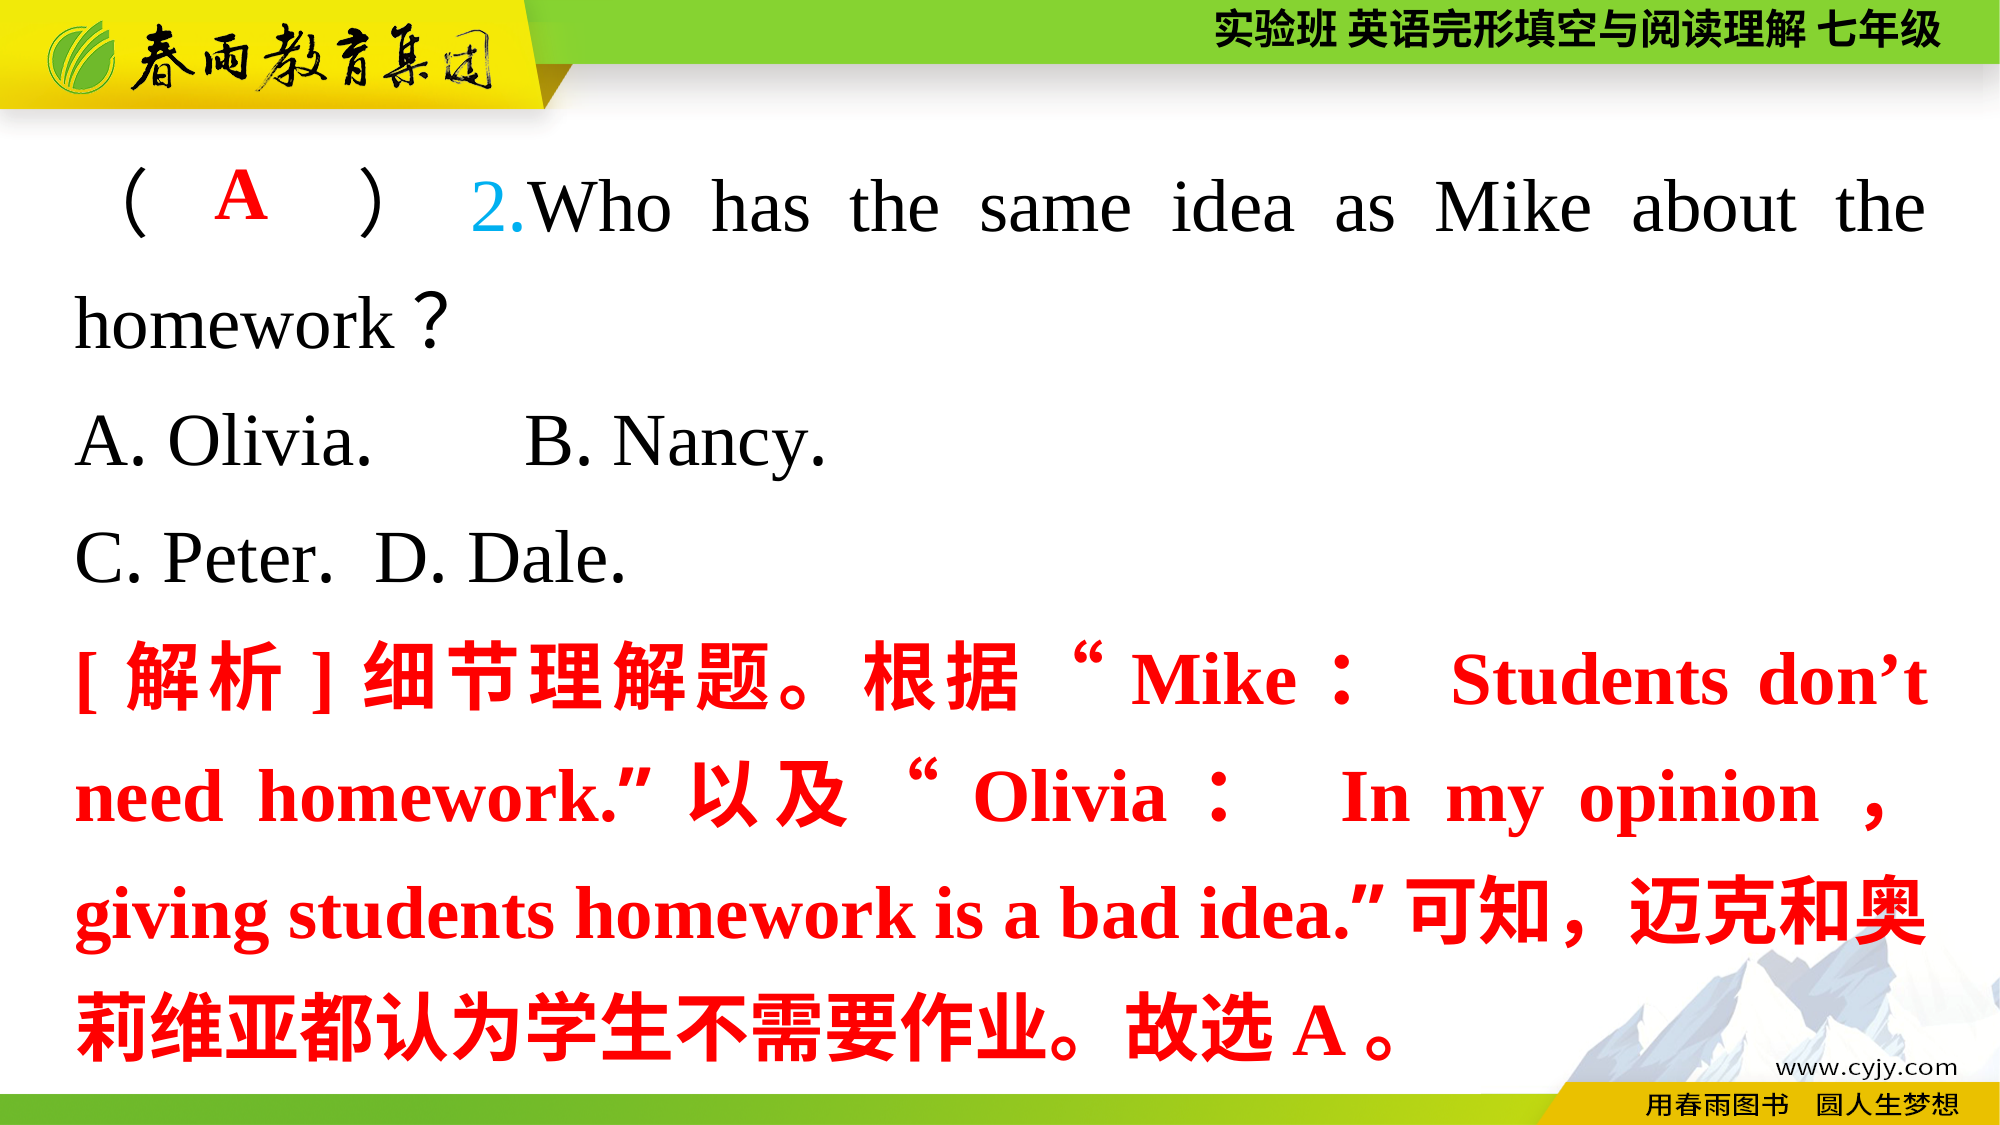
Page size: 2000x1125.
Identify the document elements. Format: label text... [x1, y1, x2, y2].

list （ ）2.Who has the same idea as Mike about the homework？ A. Olivia. B. Nancy. C. Peter. D. Dale. [59, 122, 1944, 595]
picture [0, 0, 2000, 1125]
text_box A [199, 137, 284, 243]
text_box [解析]细节理解题。根据“Mike： Students don’t need homework.”以及“Olivia： In my opinion， giving students homework is a bad idea.”可知，迈克和奥莉维亚都认为学生不需要作业。故选A。 [59, 595, 1944, 1079]
